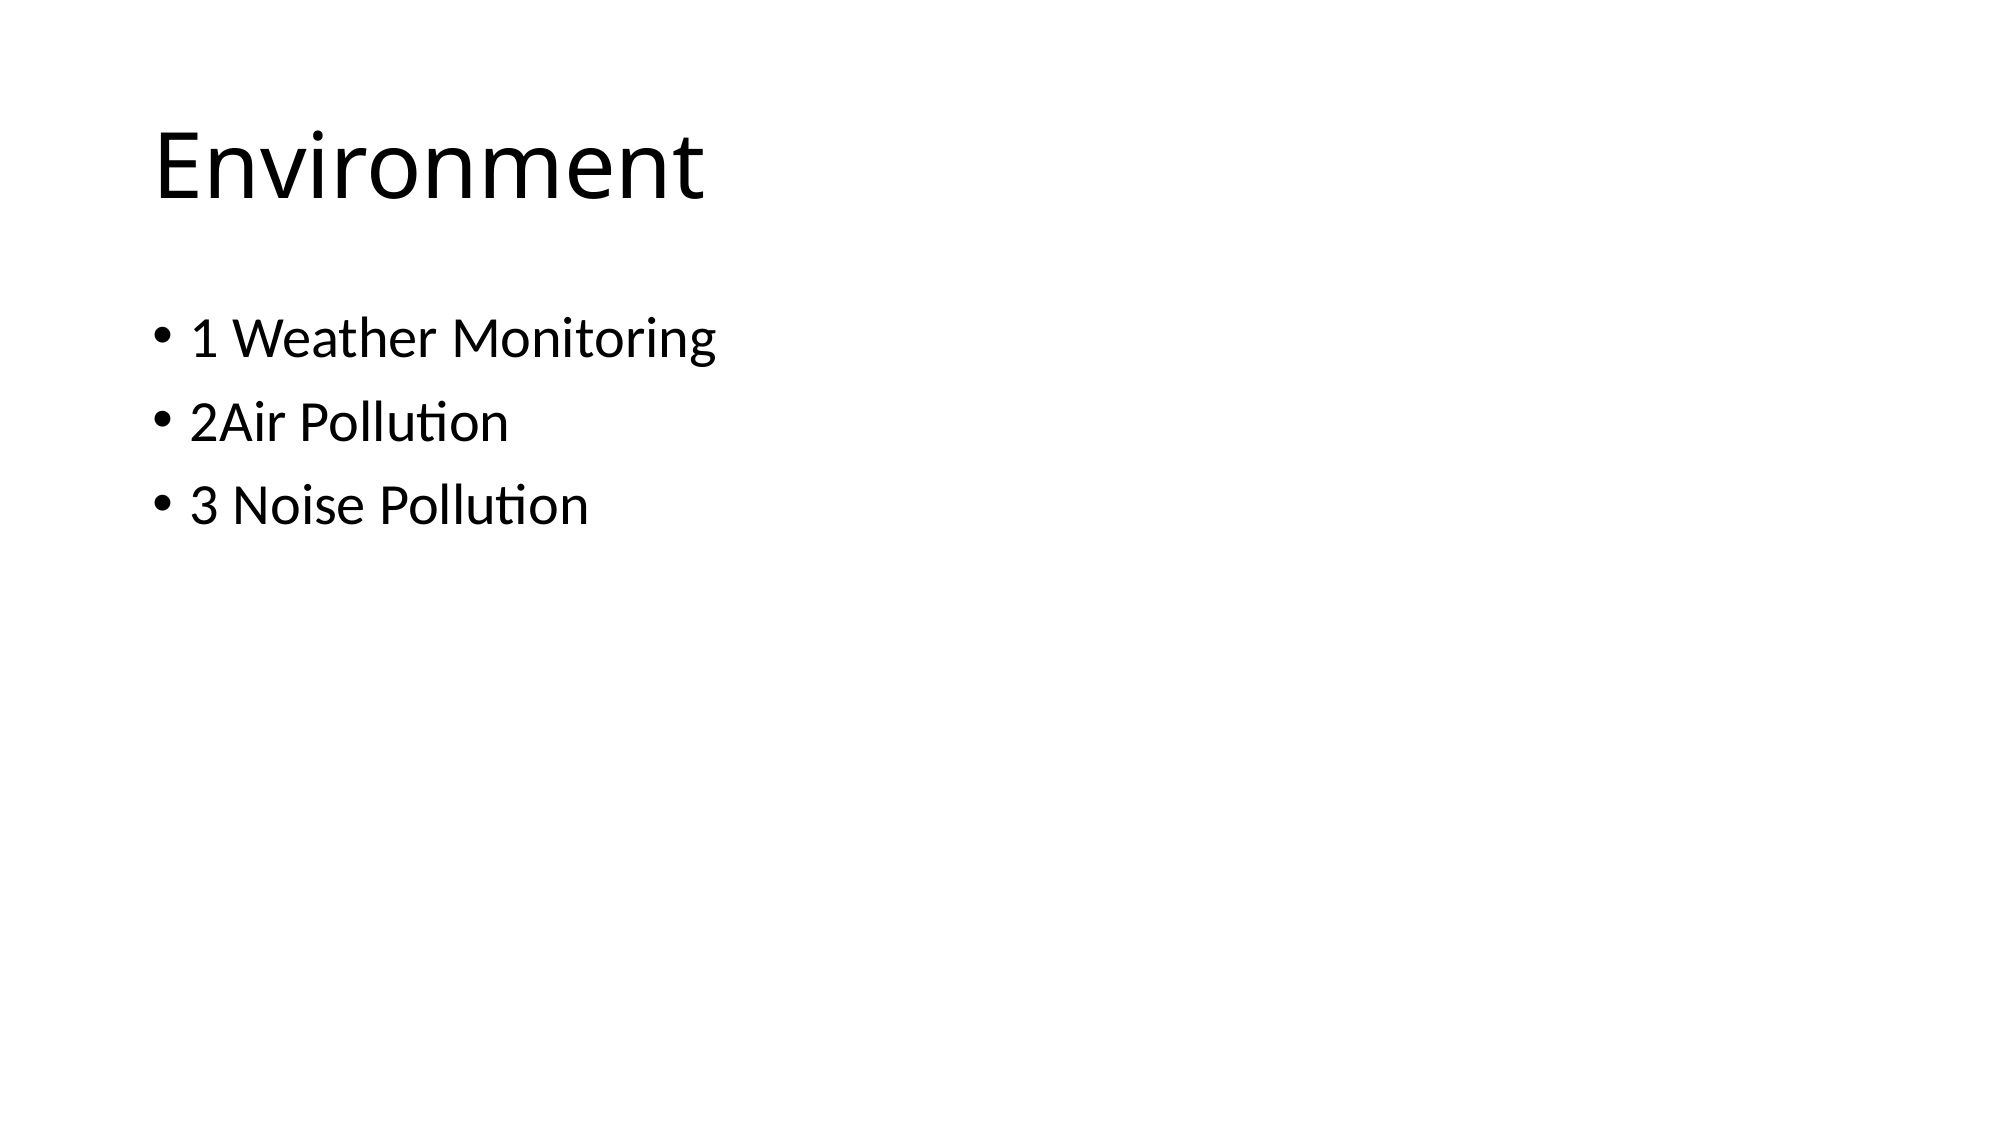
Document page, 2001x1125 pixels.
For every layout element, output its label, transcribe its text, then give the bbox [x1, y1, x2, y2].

list 1 Weather Monitoring 2Air Pollution 3 Noise Pollution [137, 299, 1863, 1014]
title Environment [137, 59, 1863, 278]
